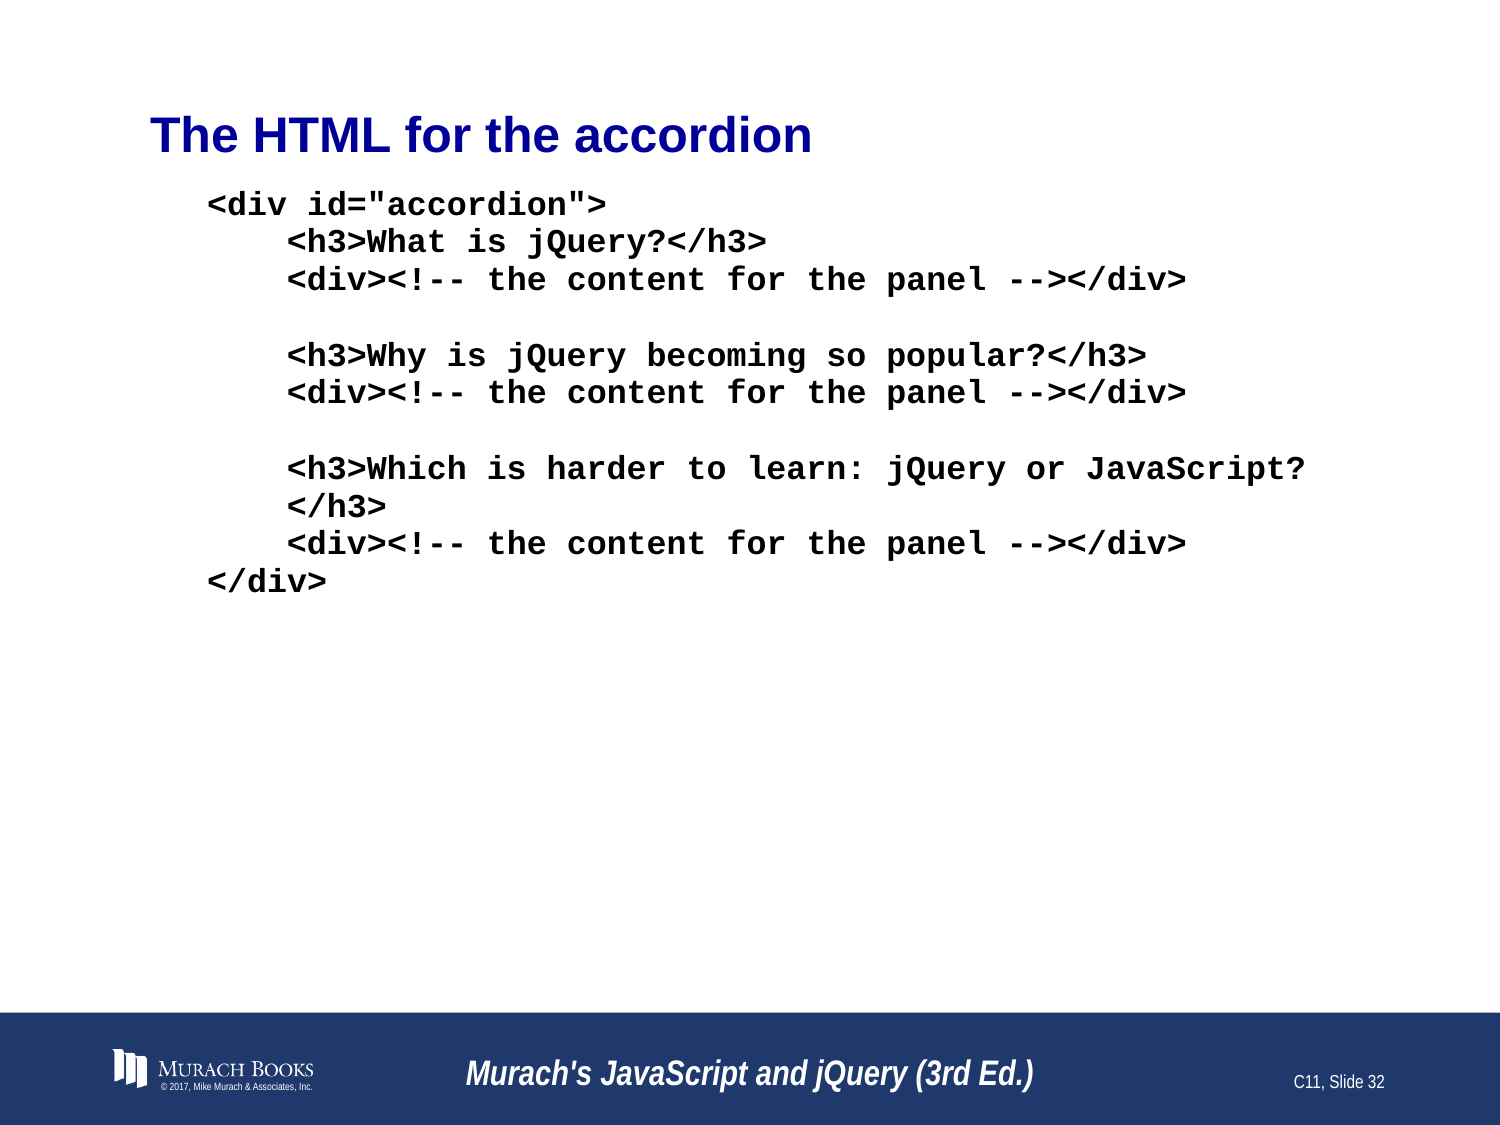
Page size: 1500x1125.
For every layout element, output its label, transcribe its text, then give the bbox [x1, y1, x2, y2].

slide_number Murach's JavaScript and jQuery (3rd Ed.) [463, 1025, 1050, 1100]
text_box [149, 187, 1350, 603]
title The HTML for the accordion [150, 102, 1350, 164]
footer © 2017, Mike Murach & Associates, Inc. [12, 1025, 463, 1100]
slide_number C11, Slide 32 [1087, 1025, 1400, 1100]
